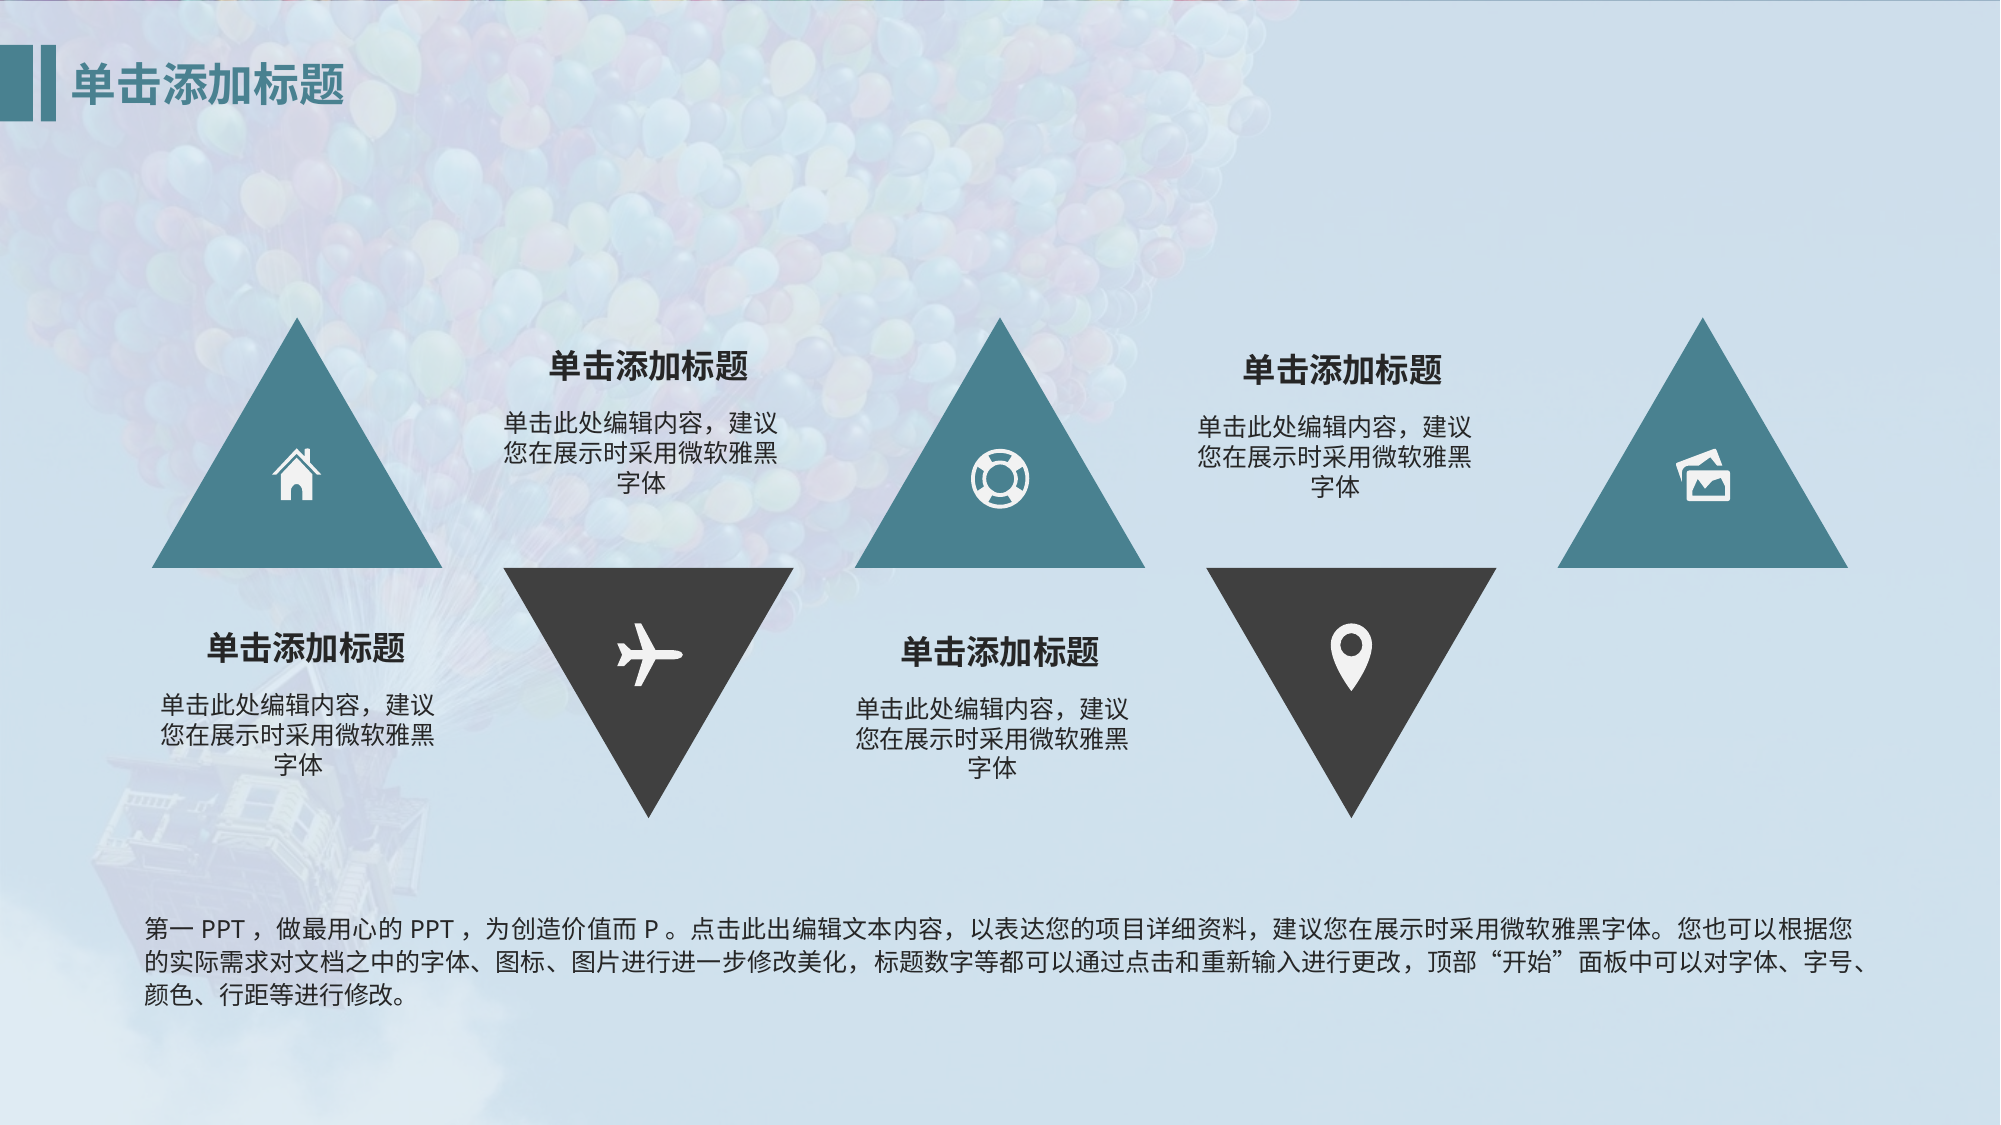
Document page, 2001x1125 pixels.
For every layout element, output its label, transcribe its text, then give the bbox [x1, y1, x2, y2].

text_box [971, 448, 1030, 509]
text_box 单击此处编辑内容，建议您在展示时采用微软雅黑字体 [1188, 412, 1497, 501]
text_box [271, 448, 322, 475]
text_box 第一PPT，做最用心的PPT，为创造价值而P。点击此出编辑文本内容，以表达您的项目详细资料，建议您在展示时采用微软雅黑字体。您也可以根据您的实际需求对文档之中的字体、图标、图片进行进一步修改美化，标题数字等都可以通过点击和重新输入进行更改，顶部“开始”面板中可以对字体、字号、颜色、行距等进行修改。 [129, 903, 1871, 1018]
text_box 单击此处编辑内容，建议您在展示时采用微软雅黑字体 [846, 693, 1154, 783]
text_box 单击添加标题 [871, 623, 1129, 679]
text_box 单击添加标题 [1214, 341, 1471, 397]
text_box [1676, 448, 1723, 482]
text_box [280, 457, 313, 501]
text_box [617, 623, 683, 687]
text_box 单击添加标题 [520, 337, 777, 393]
text_box 单击添加标题 [177, 619, 435, 675]
text_box 单击此处编辑内容，建议您在展示时采用微软雅黑字体 [494, 408, 803, 497]
text_box [852, 315, 1147, 569]
text_box 单击此处编辑内容，建议您在展示时采用微软雅黑字体 [151, 690, 460, 779]
text_box 单击添加标题 [55, 47, 460, 118]
text_box [1555, 315, 1850, 569]
text_box [1204, 566, 1499, 821]
text_box [1686, 470, 1731, 502]
text_box [501, 566, 796, 821]
text_box [1330, 623, 1373, 692]
text_box [150, 315, 445, 569]
